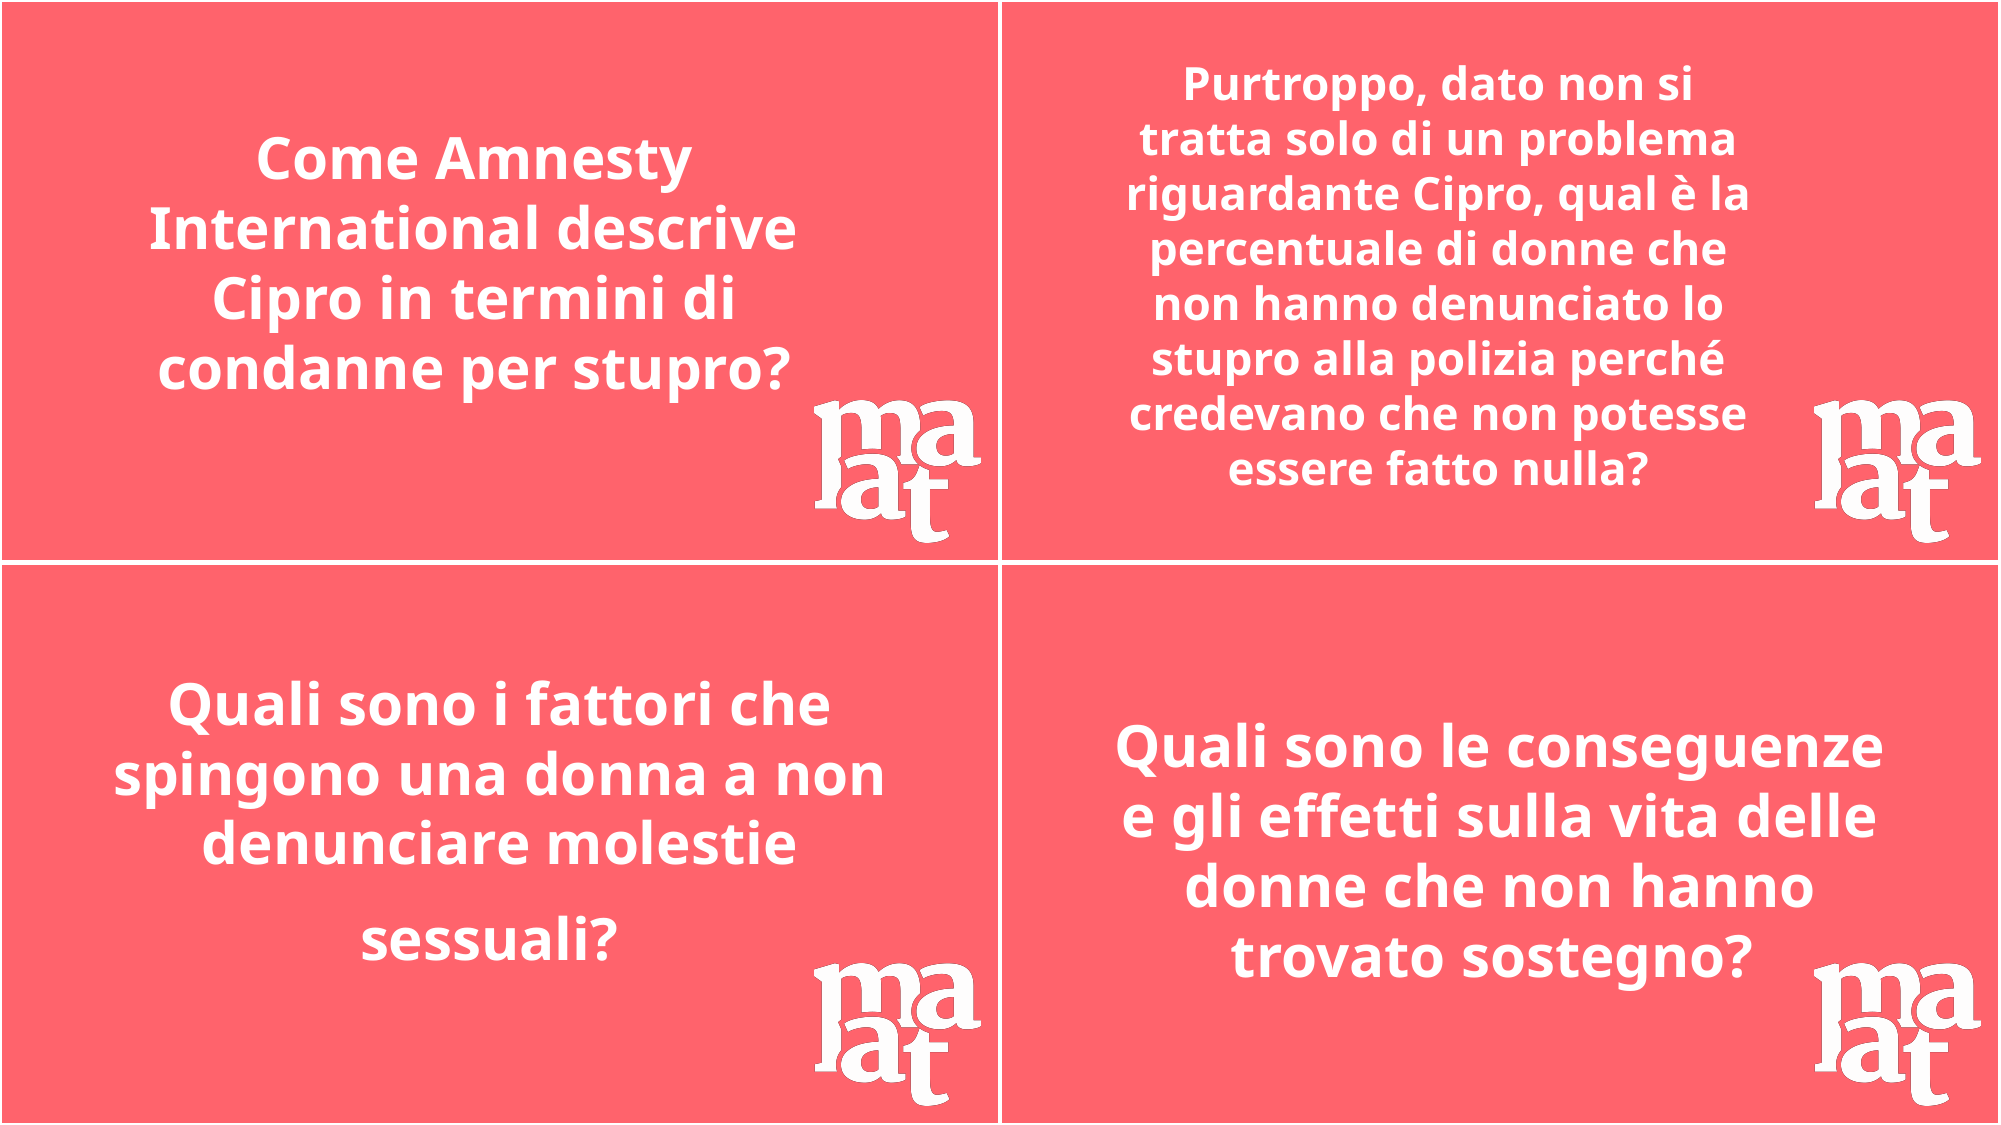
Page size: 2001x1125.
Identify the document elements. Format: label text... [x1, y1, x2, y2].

picture [814, 962, 981, 1106]
picture [814, 400, 981, 544]
text_box Come Amnesty International descrive Cipro in termini di condanne per stupro? [117, 113, 831, 409]
text_box [999, 562, 2000, 1125]
text_box [999, 0, 2000, 562]
text_box Quali sono le conseguenze e gli effetti sulla vita delle donne che non hanno trovato sostegno? [1083, 701, 1917, 997]
text_box Purtroppo, dato non si tratta solo di un problema riguardante Cipro, qual è la percentuale di donne che non hanno denunciato lo stupro alla polizia perché credevano che non potesse essere fatto nulla? [1100, 47, 1776, 503]
text_box [0, 0, 999, 562]
text_box [0, 562, 999, 1125]
picture [1814, 962, 1981, 1106]
text_box Quali sono i fattori che spingono una donna a non denunciare molestie sessuali? [53, 659, 947, 985]
picture [1814, 400, 1981, 544]
